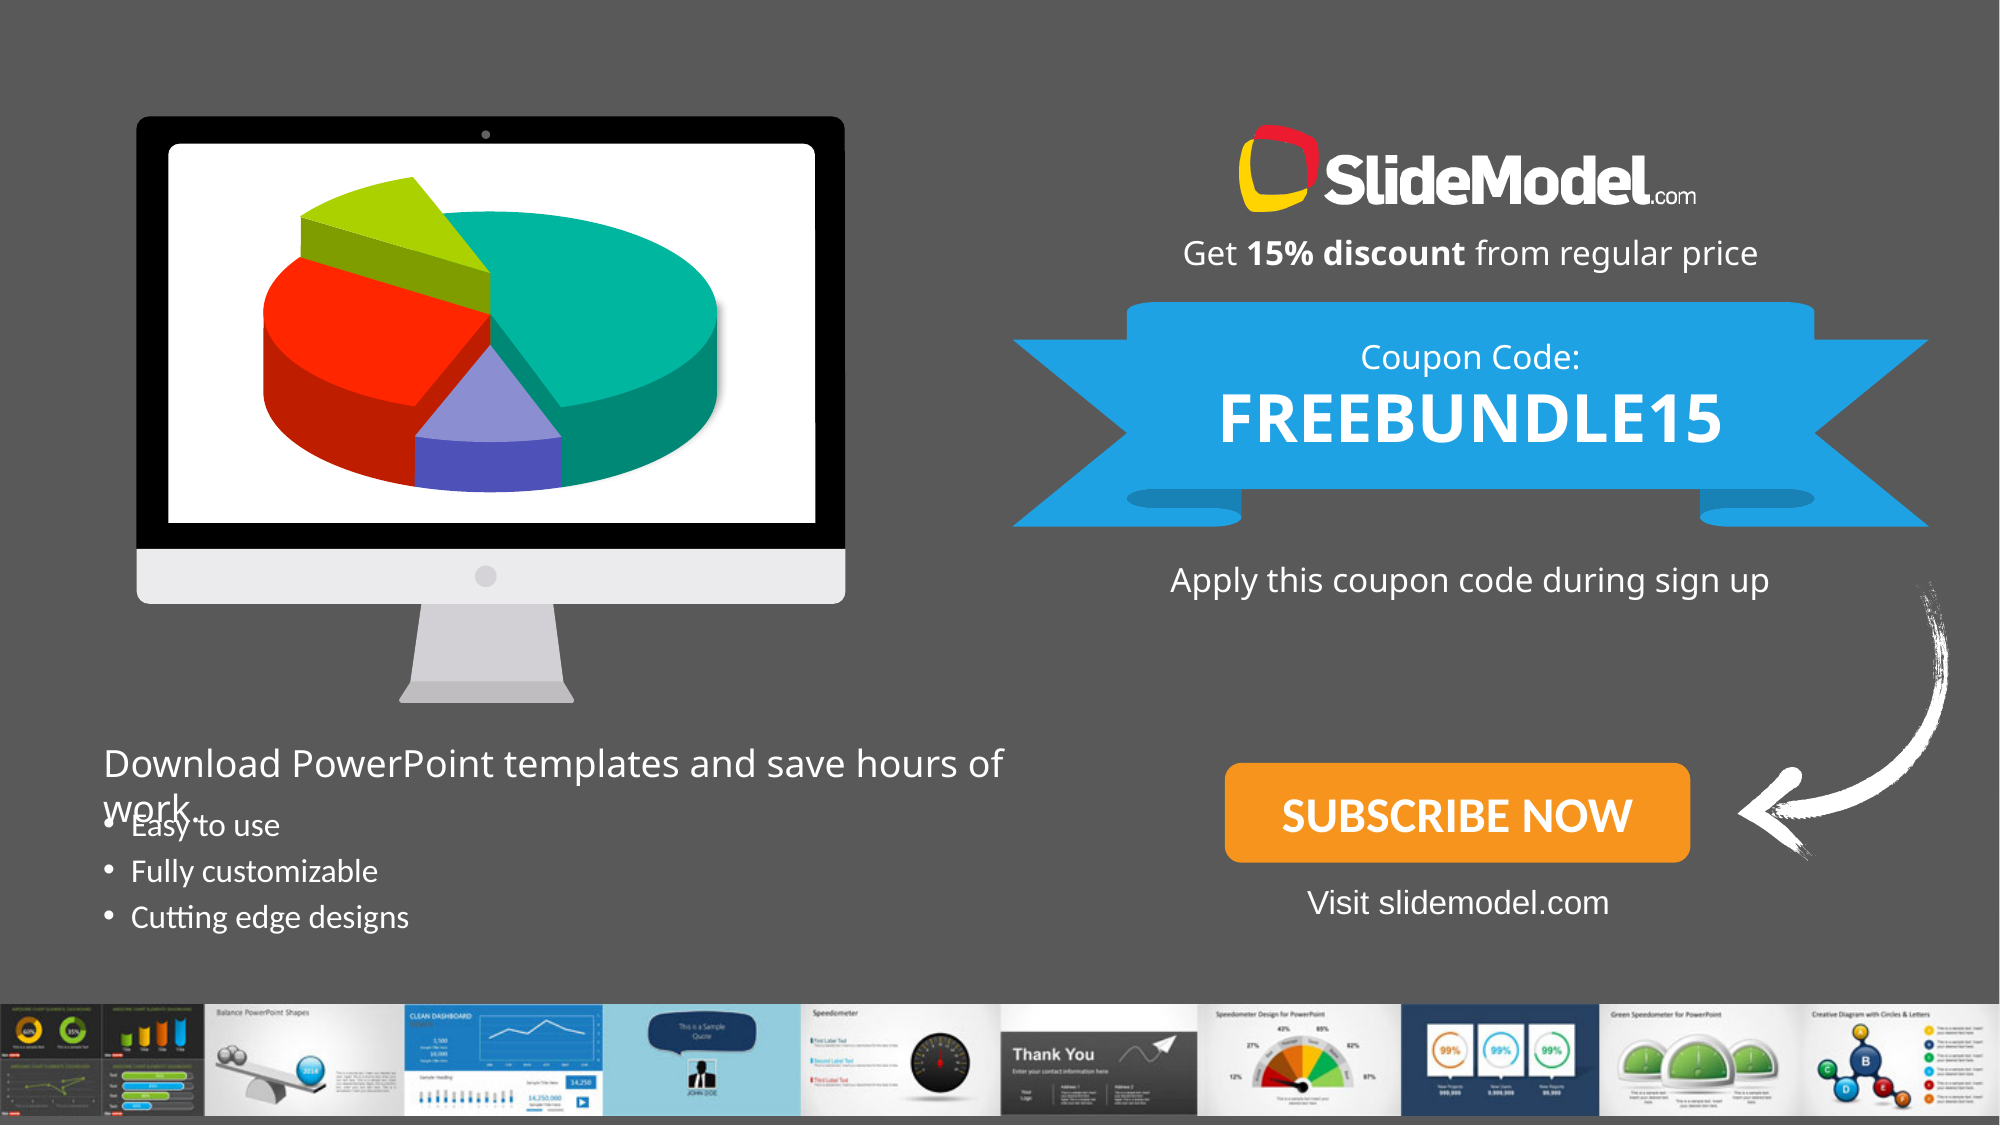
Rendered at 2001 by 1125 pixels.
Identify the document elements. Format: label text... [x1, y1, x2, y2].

text_box [0, 1116, 2000, 1125]
picture [1237, 125, 1696, 212]
picture [0, 1004, 2000, 1116]
text_box [1930, 587, 1938, 601]
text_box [263, 176, 718, 493]
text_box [136, 116, 846, 704]
text_box Get 15% discount from regular price [1058, 225, 1883, 280]
text_box Apply this coupon code during sign up [1130, 551, 1812, 607]
text_box [1012, 302, 1930, 527]
text_box [0, 0, 2000, 1004]
text_box Easy to use Fully customizable Cutting edge designs [88, 838, 863, 943]
text_box Download PowerPoint templates and save hours of work. [88, 732, 1059, 838]
text_box SUBSCRIBE NOW [1223, 761, 1692, 864]
text_box Visit slidemodel.com [1249, 875, 1669, 927]
text_box Coupon Code: FREEBUNDLE15 [1173, 328, 1768, 464]
text_box [1737, 594, 1950, 861]
